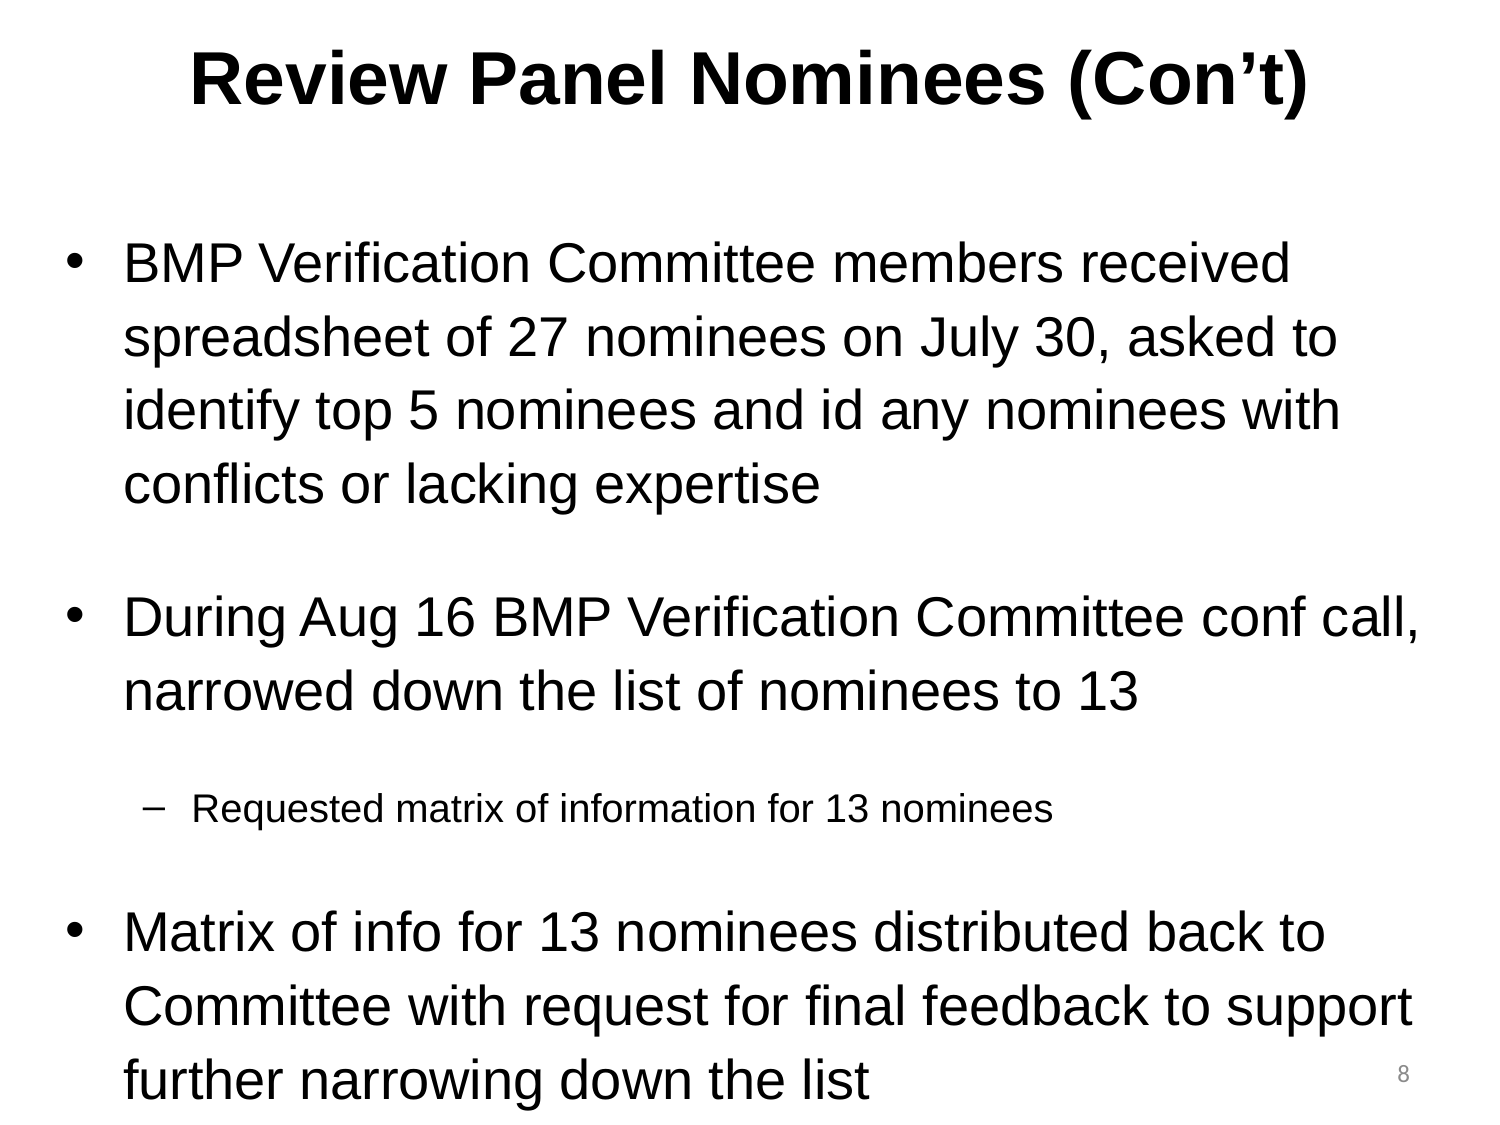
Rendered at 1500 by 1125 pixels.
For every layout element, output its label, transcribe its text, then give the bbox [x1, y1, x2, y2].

title Review Panel Nominees (Con’t) [75, 0, 1425, 150]
list BMP Verification Committee members received spreadsheet of 27 nominees on July 30, asked to identify top 5 nominees and id any nominees with conflicts or lacking expertise During Aug 16 BMP Verification Committee conf call, narrowed down the list of nominees to 13 Requested matrix of information for 13 nominees Matrix of info for 13 nominees distributed back to Committee with request for final feedback to support further narrowing down the list [50, 212, 1450, 1125]
slide_number 8 [1074, 1042, 1425, 1103]
